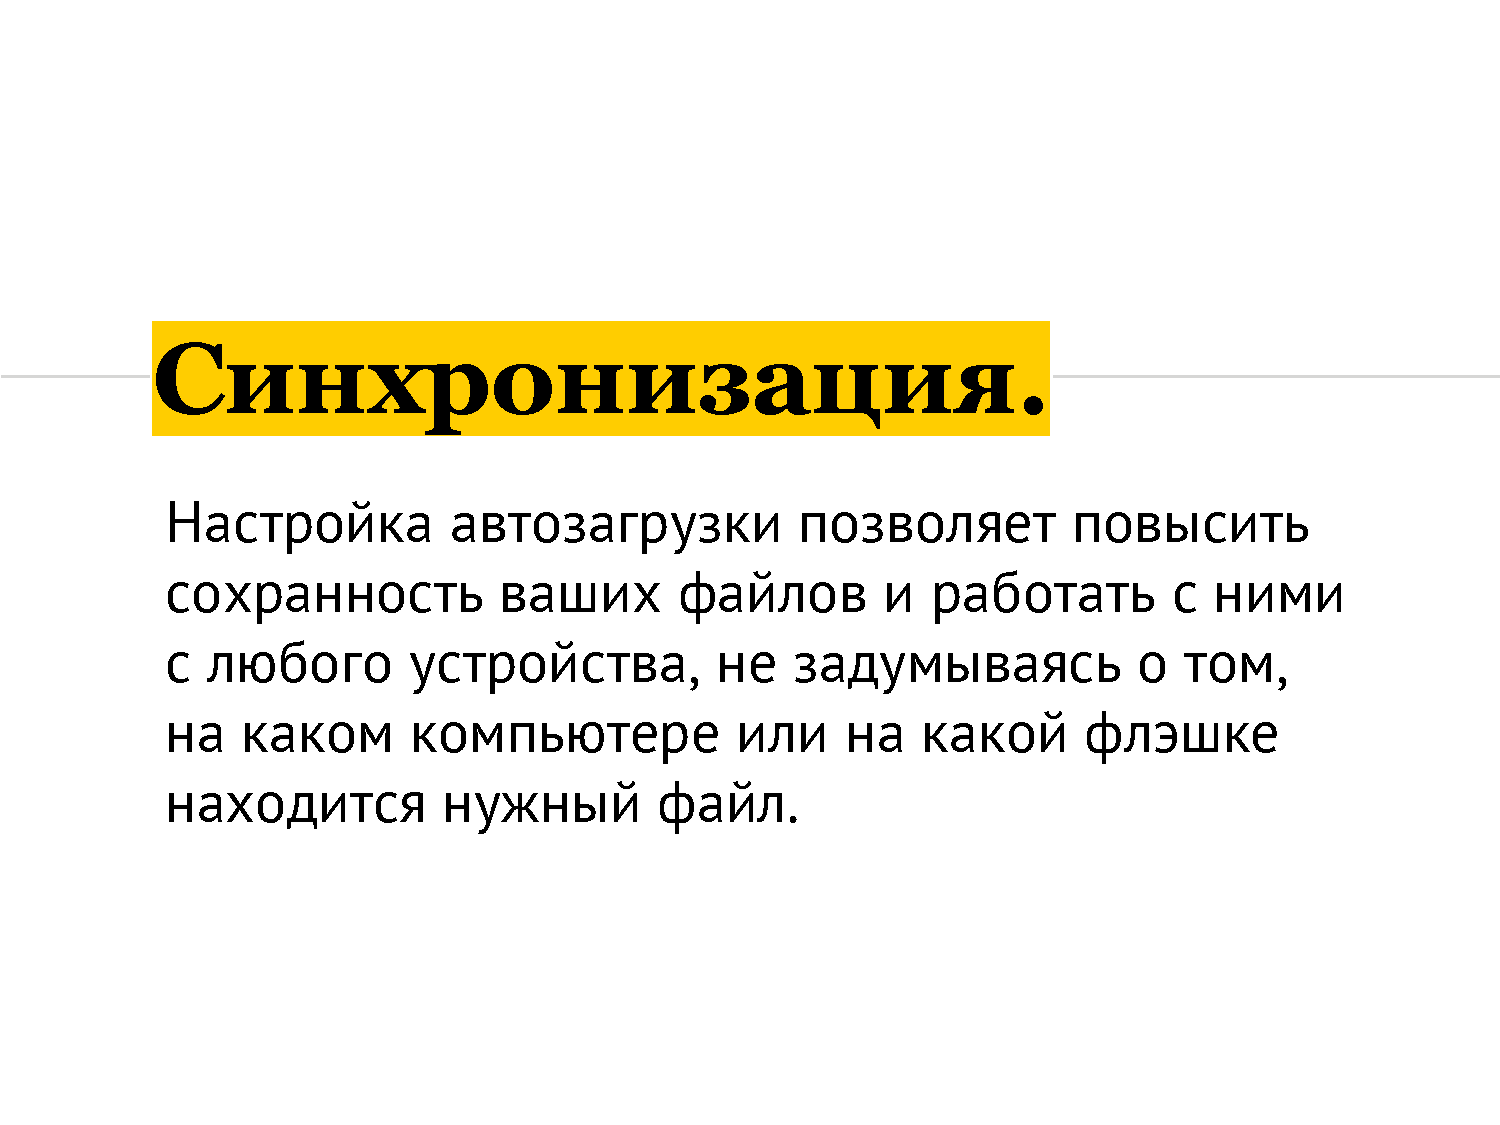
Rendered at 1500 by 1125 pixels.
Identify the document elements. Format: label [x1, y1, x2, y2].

picture [0, 141, 1500, 987]
